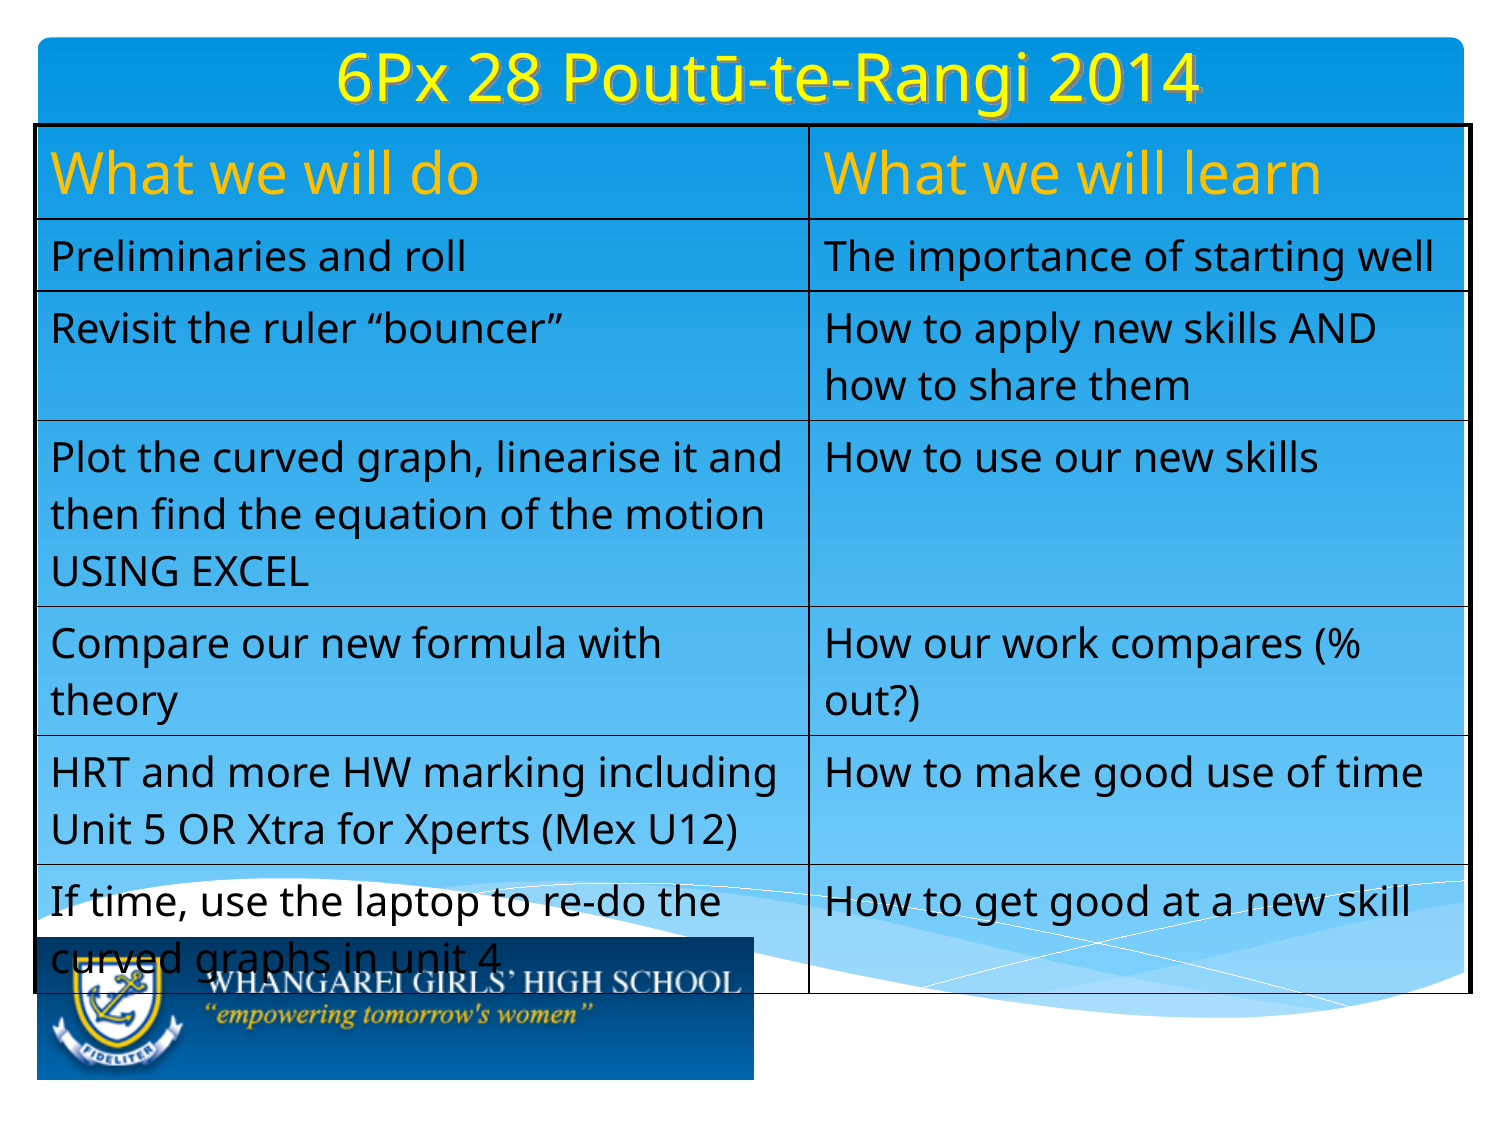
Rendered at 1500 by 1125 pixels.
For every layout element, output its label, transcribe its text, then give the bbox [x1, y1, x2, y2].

table_header What we will do [37, 127, 808, 218]
table_cell How to use our new skills [810, 421, 1468, 606]
table_cell How to make good use of time [810, 736, 1468, 864]
table_cell Revisit the ruler “bouncer” [37, 292, 808, 420]
table_cell How our work compares (% out?) [810, 607, 1468, 735]
text_box 6Px 28 Poutū-te-Rangi 2014 [162, 24, 1375, 123]
table_cell How to get good at a new skill [810, 865, 1468, 993]
table_cell The importance of starting well [810, 220, 1468, 290]
table_cell HRT and more HW marking including Unit 5 OR Xtra for Xperts (Mex U12) [37, 736, 808, 864]
table_cell Preliminaries and roll [37, 220, 808, 290]
table_cell If time, use the laptop to re-do the curved graphs in unit 4 [37, 865, 808, 993]
picture [37, 937, 754, 1080]
table_cell How to apply new skills AND how to share them [810, 292, 1468, 420]
table_header What we will learn [810, 127, 1468, 218]
table_cell Compare our new formula with theory [37, 607, 808, 735]
table_cell Plot the curved graph, linearise it and then find the equation of the motion USING EXCEL [37, 421, 808, 606]
